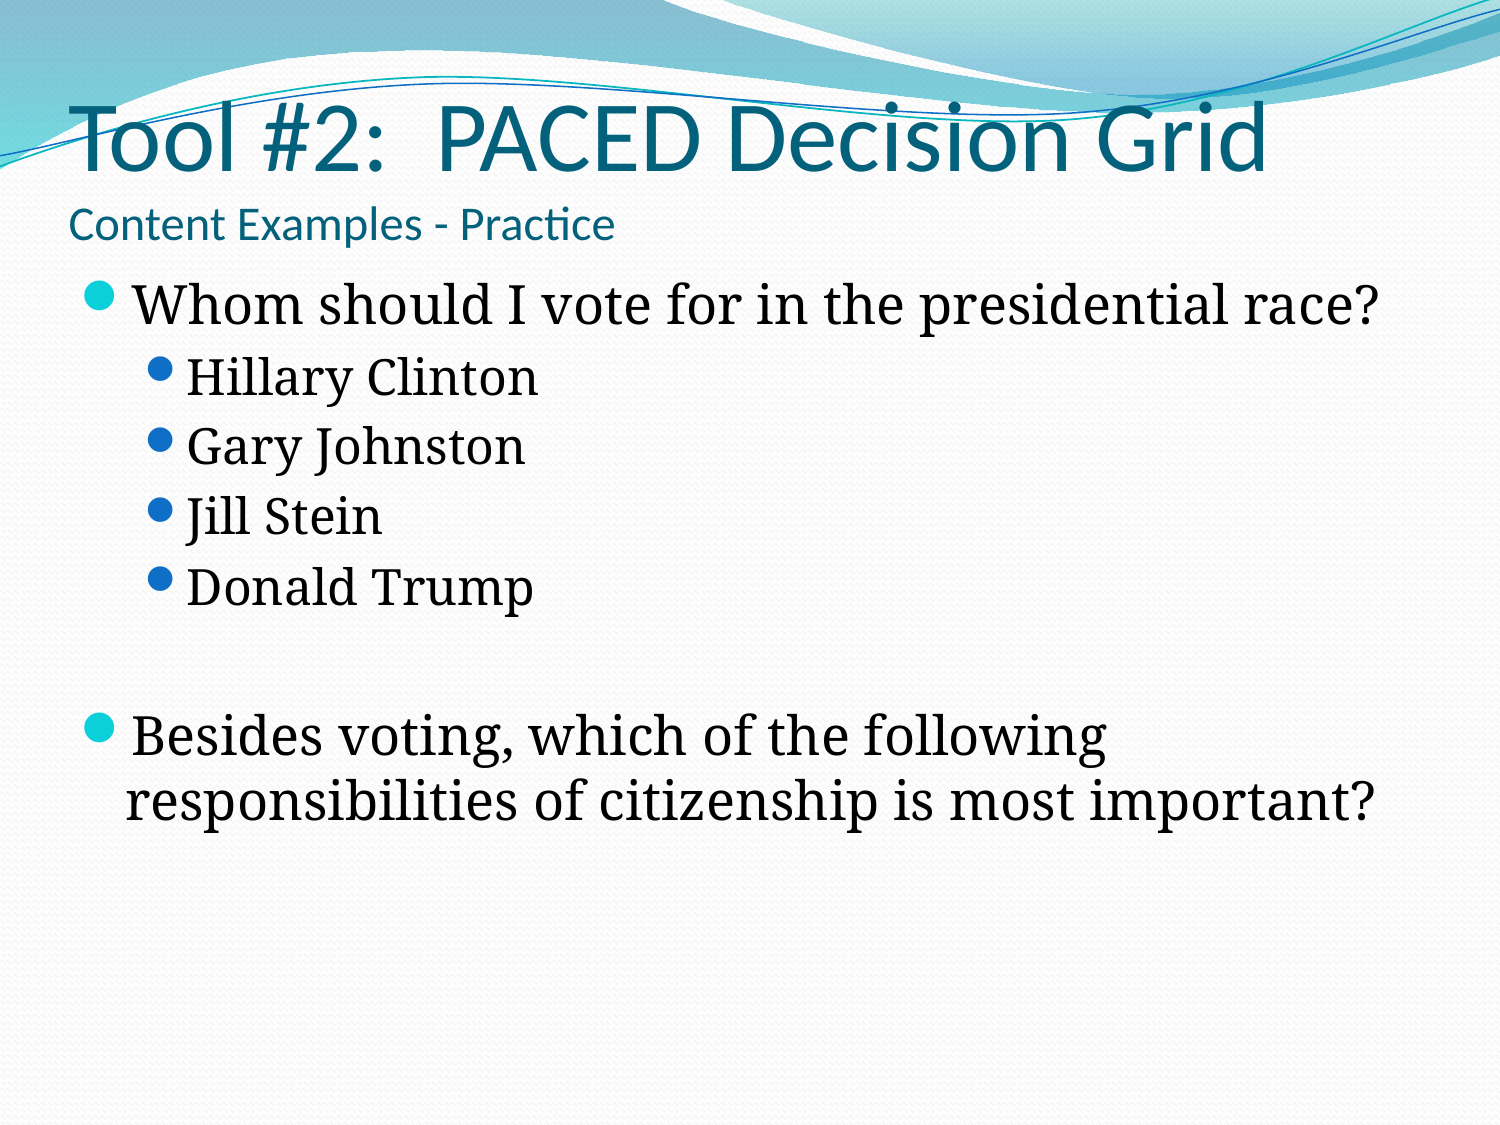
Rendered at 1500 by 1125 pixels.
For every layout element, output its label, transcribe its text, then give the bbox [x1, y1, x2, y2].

title Tool #2: PACED Decision Grid Content Examples - Practice [68, 62, 1419, 250]
list Whom should I vote for in the presidential race? Hillary Clinton Gary Johnston Jill Stein Donald Trump Besides voting, which of the following responsibilities of citizenship is most important? [65, 262, 1453, 1005]
